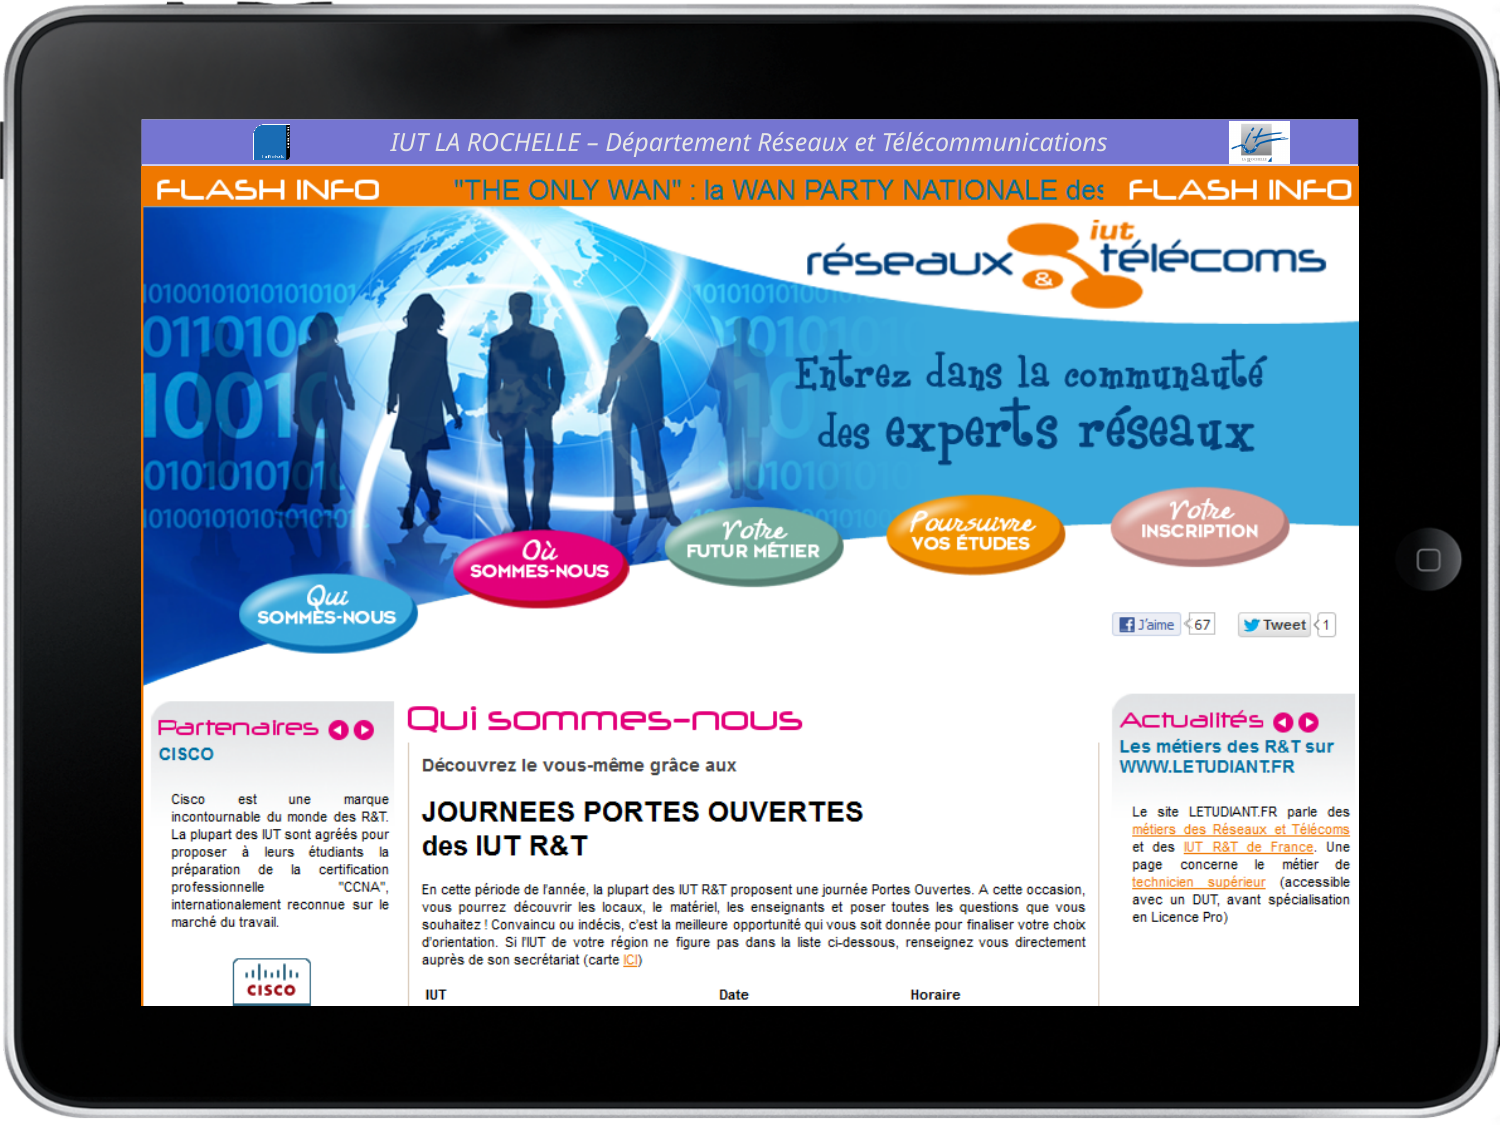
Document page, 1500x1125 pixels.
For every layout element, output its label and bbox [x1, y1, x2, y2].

picture [0, 0, 1500, 1125]
text_box [1399, 527, 1459, 592]
